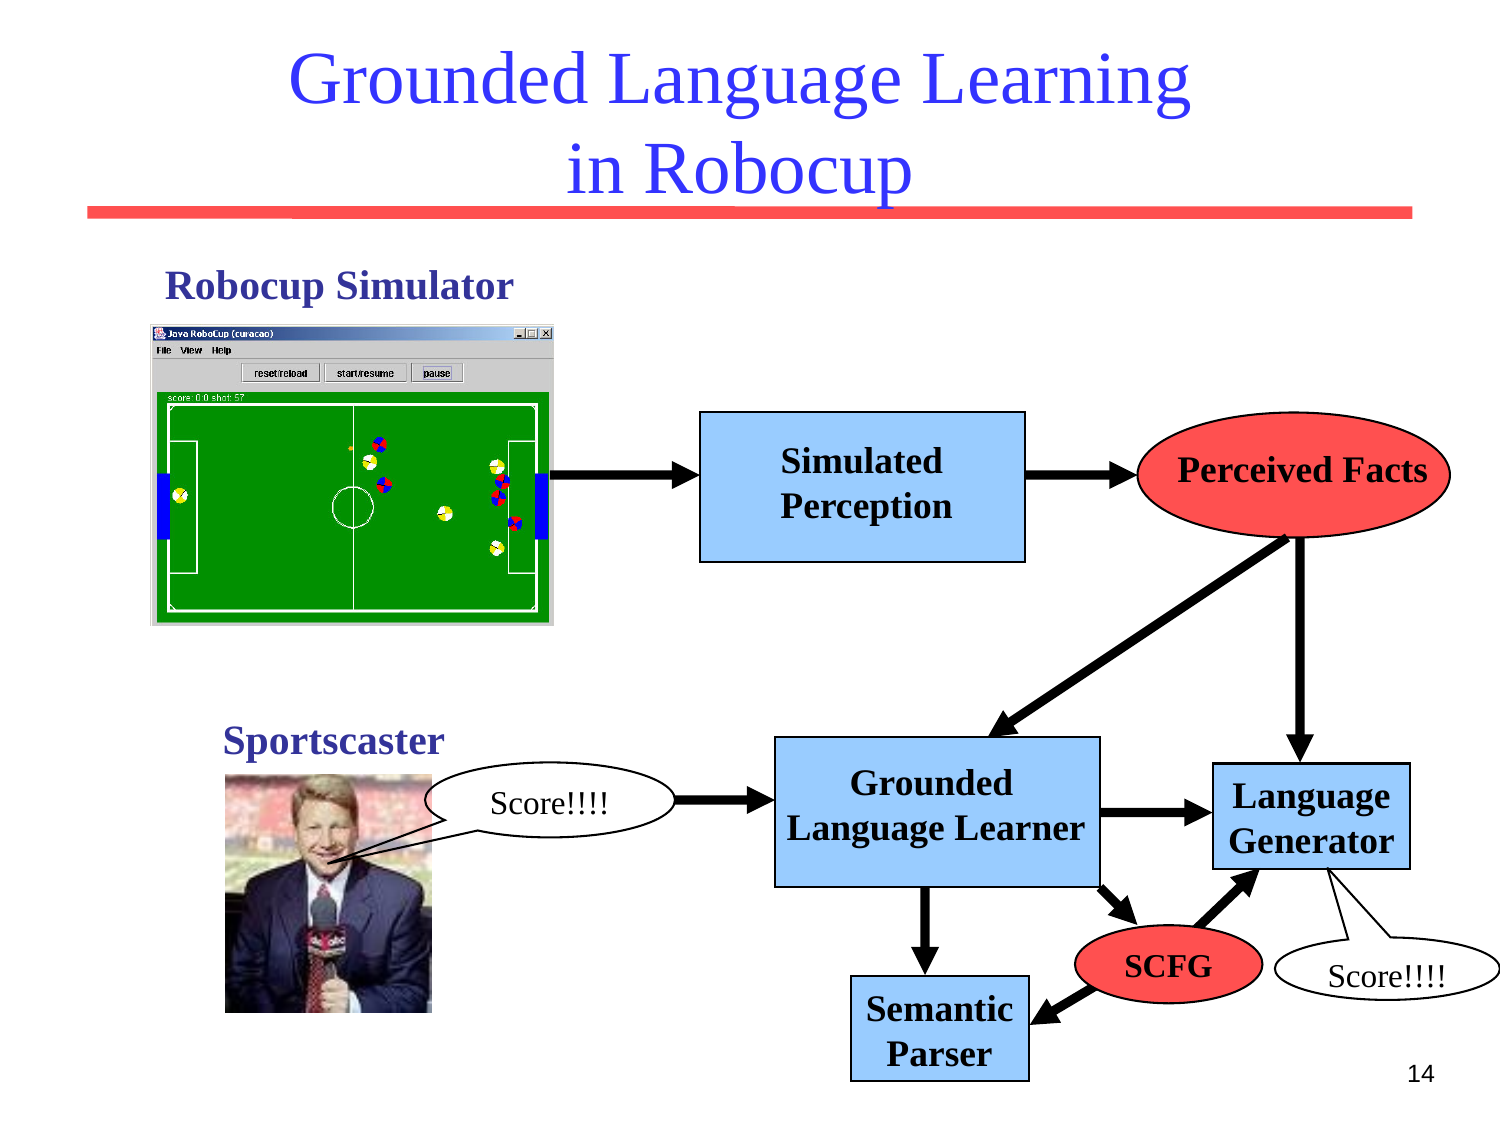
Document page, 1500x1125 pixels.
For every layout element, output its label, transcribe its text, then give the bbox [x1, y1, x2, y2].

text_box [674, 537, 1288, 888]
title Grounded Language Learning in Robocup [112, 37, 1388, 200]
picture [224, 774, 432, 1013]
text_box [549, 412, 1022, 563]
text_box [849, 762, 1412, 1083]
text_box Score!!!! [437, 762, 669, 840]
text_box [1024, 412, 1451, 538]
slide_number 14 [1137, 1049, 1451, 1125]
text_box Sportscaster [207, 704, 461, 771]
picture [149, 324, 554, 626]
text_box Score!!!! [1415, 938, 1500, 999]
text_box [1293, 547, 1307, 760]
text_box Robocup Simulator [150, 249, 530, 316]
